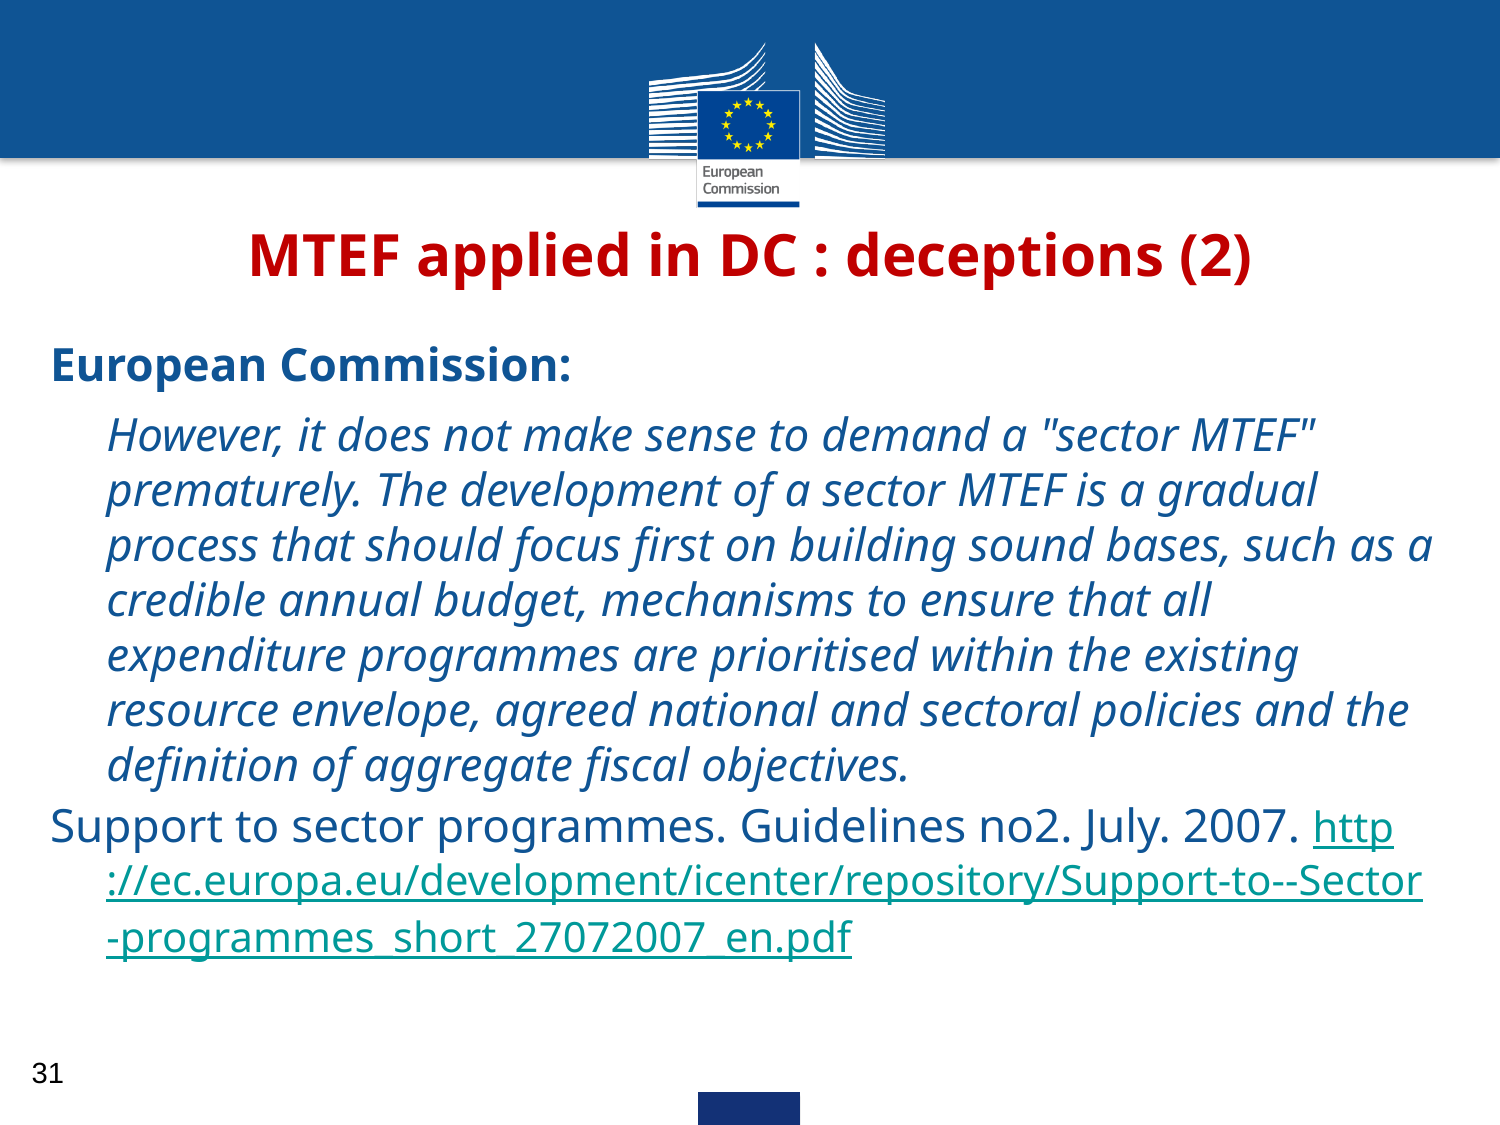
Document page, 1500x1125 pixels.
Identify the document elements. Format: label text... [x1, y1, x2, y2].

title MTEF applied in DC : deceptions (2) [0, 175, 1500, 330]
list European Commission: However, it does not make sense to demand a "sector MTEF" prematurely. The development of a sector MTEF is a gradual process that should focus first on building sound bases, such as a credible annual budget, mechanisms to ensure that all expenditure programmes are prioritised within the existing resource envelope, agreed national and sectoral policies and the definition of aggregate fiscal objectives. Support to sector programmes. Guidelines no2. July. 2007. http://ec.europa.eu/development/icenter/repository/Support-to--Sector-programmes_short_27072007_en.pdf [35, 330, 1471, 1098]
picture [649, 42, 885, 175]
slide_number 31 [6, 1046, 80, 1125]
